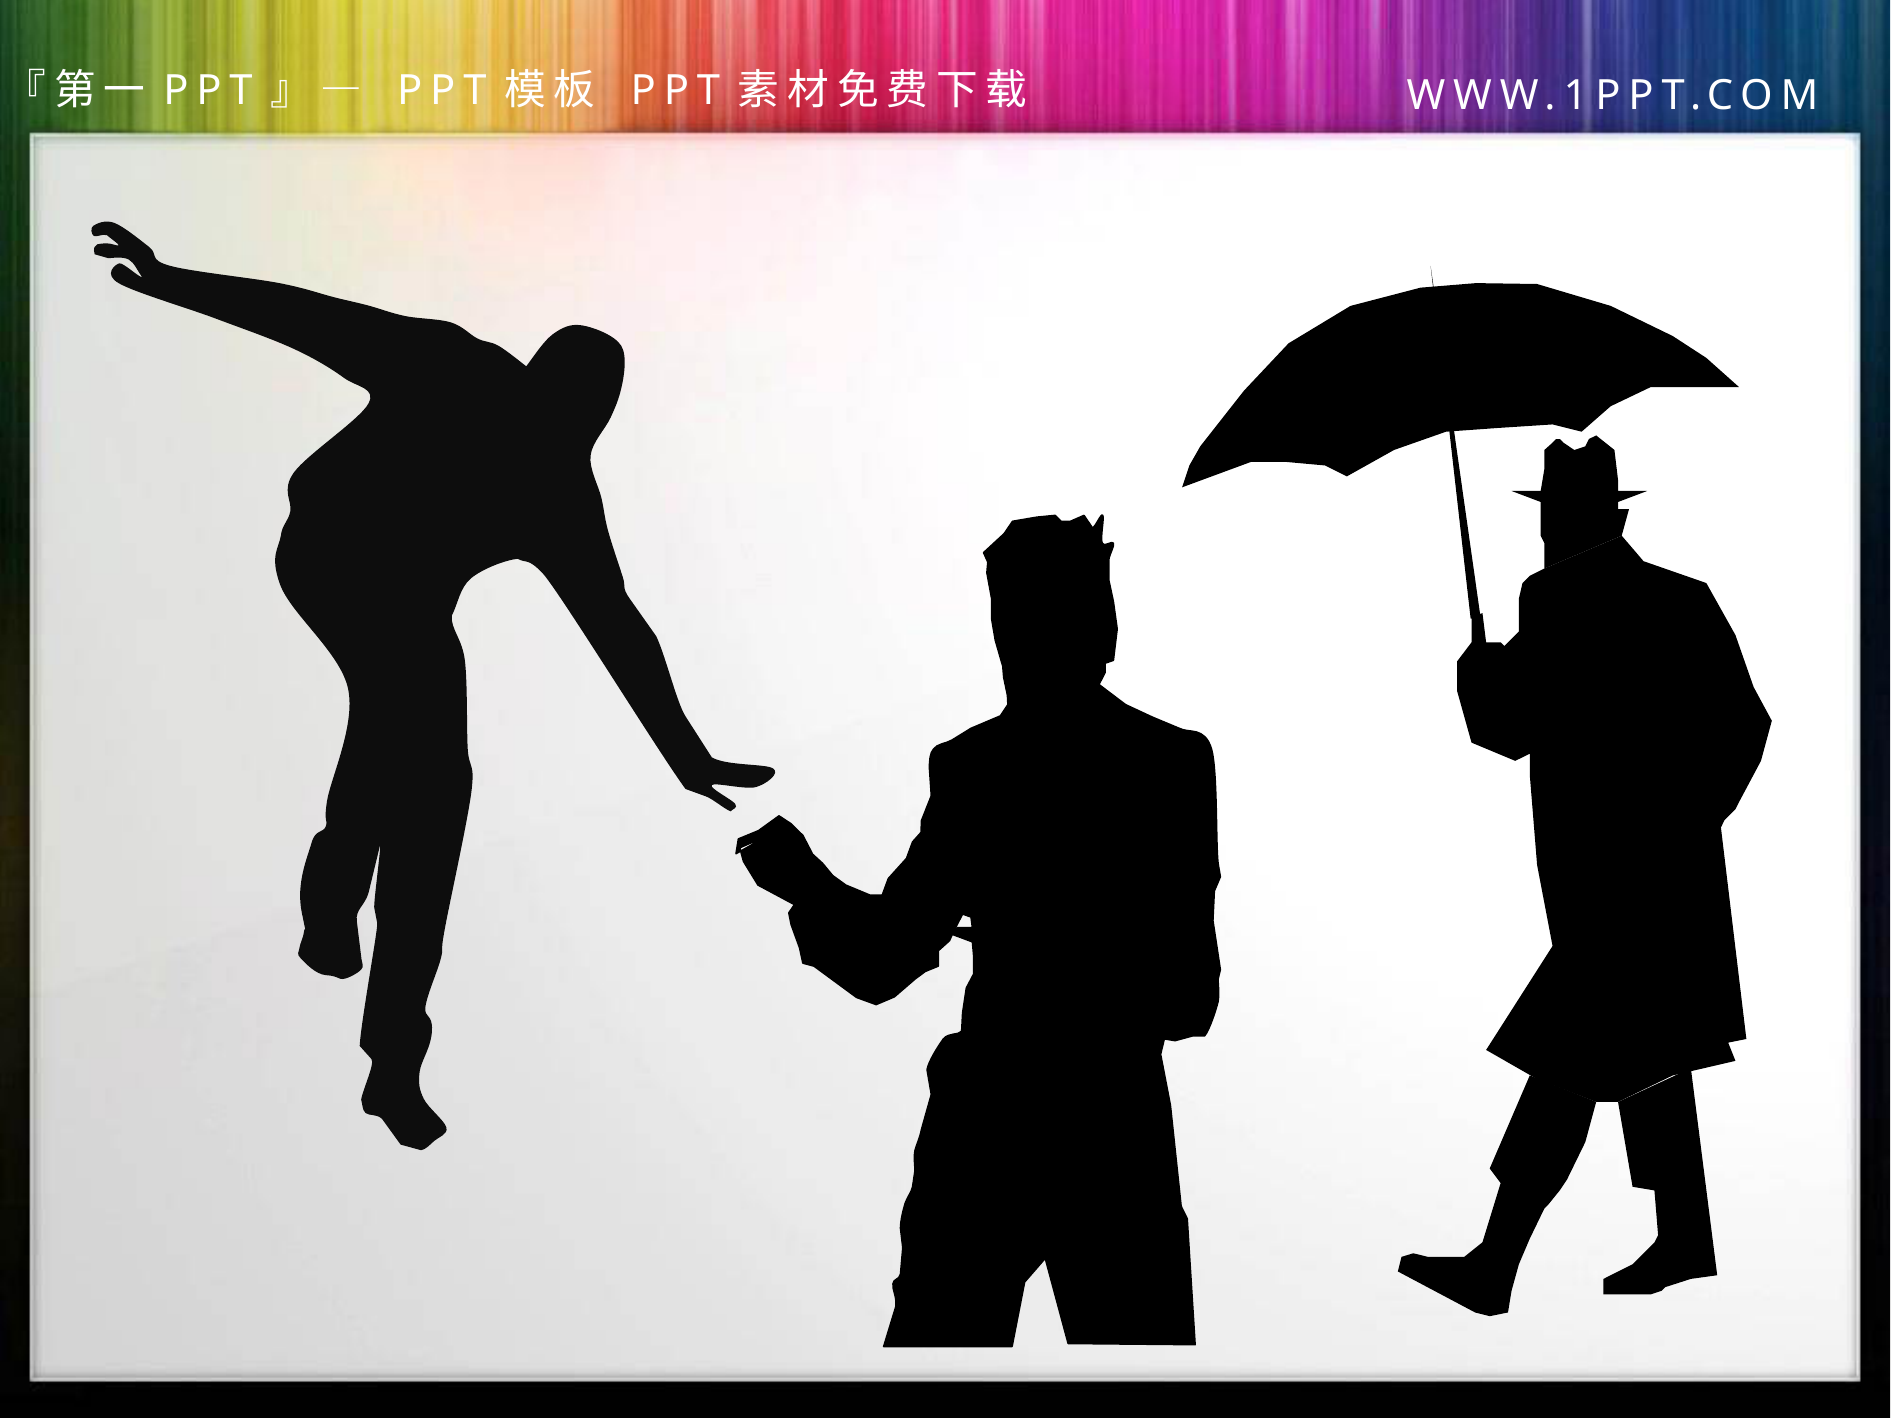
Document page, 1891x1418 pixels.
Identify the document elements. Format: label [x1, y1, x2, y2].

text_box [91, 221, 776, 1151]
text_box [1181, 265, 1773, 1318]
text_box [736, 515, 1196, 1347]
picture [0, 0, 1891, 1418]
